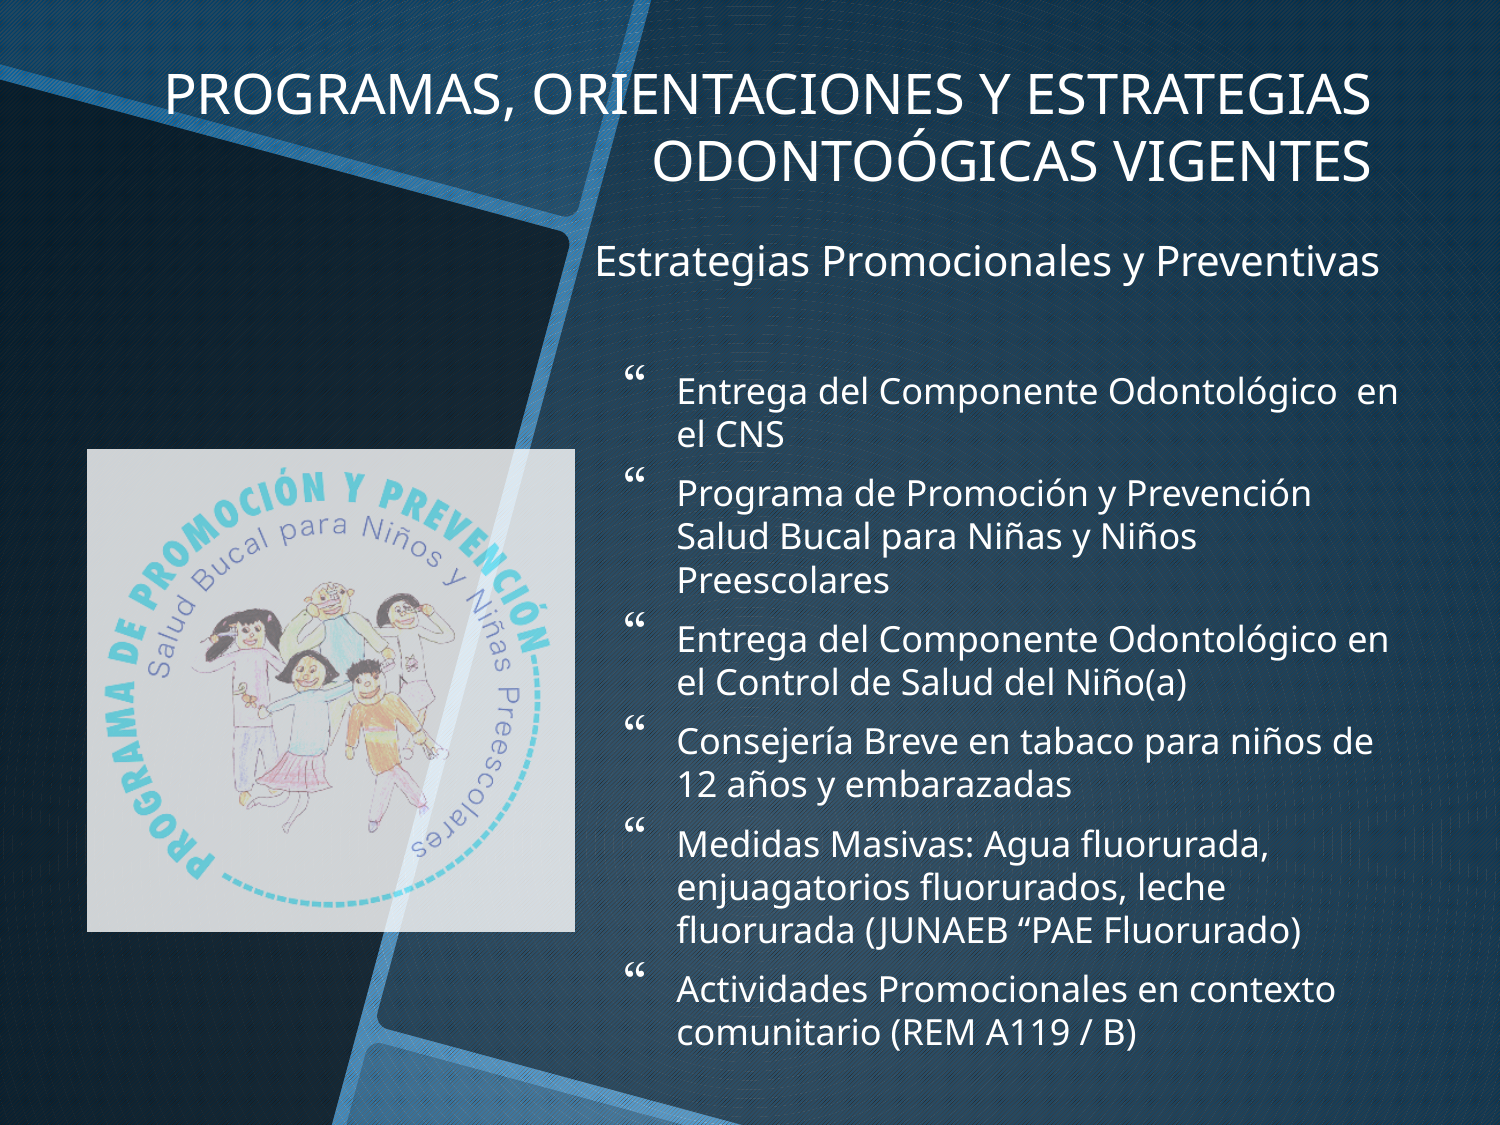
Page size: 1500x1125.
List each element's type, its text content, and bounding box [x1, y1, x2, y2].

picture [86, 449, 576, 932]
title PROGRAMAS, ORIENTACIONES Y ESTRATEGIAS ODONTOÓGICAS VIGENTES [87, 50, 1388, 200]
list Estrategias Promocionales y Preventivas Entrega del Componente Odontológico en el CNS Programa de Promoción y Prevención Salud Bucal para Niñas y Niños Preescolares Entrega del Componente Odontológico en el Control de Salud del Niño(a) Consejería Breve en tabaco para niños de 12 años y embarazadas Medidas Masivas: Agua fluorurada, enjuagatorios fluorurados, leche fluorurada (JUNAEB “PAE Fluorurado) Actividades Promocionales en contexto comunitario (REM A119 / B) [549, 224, 1425, 1063]
